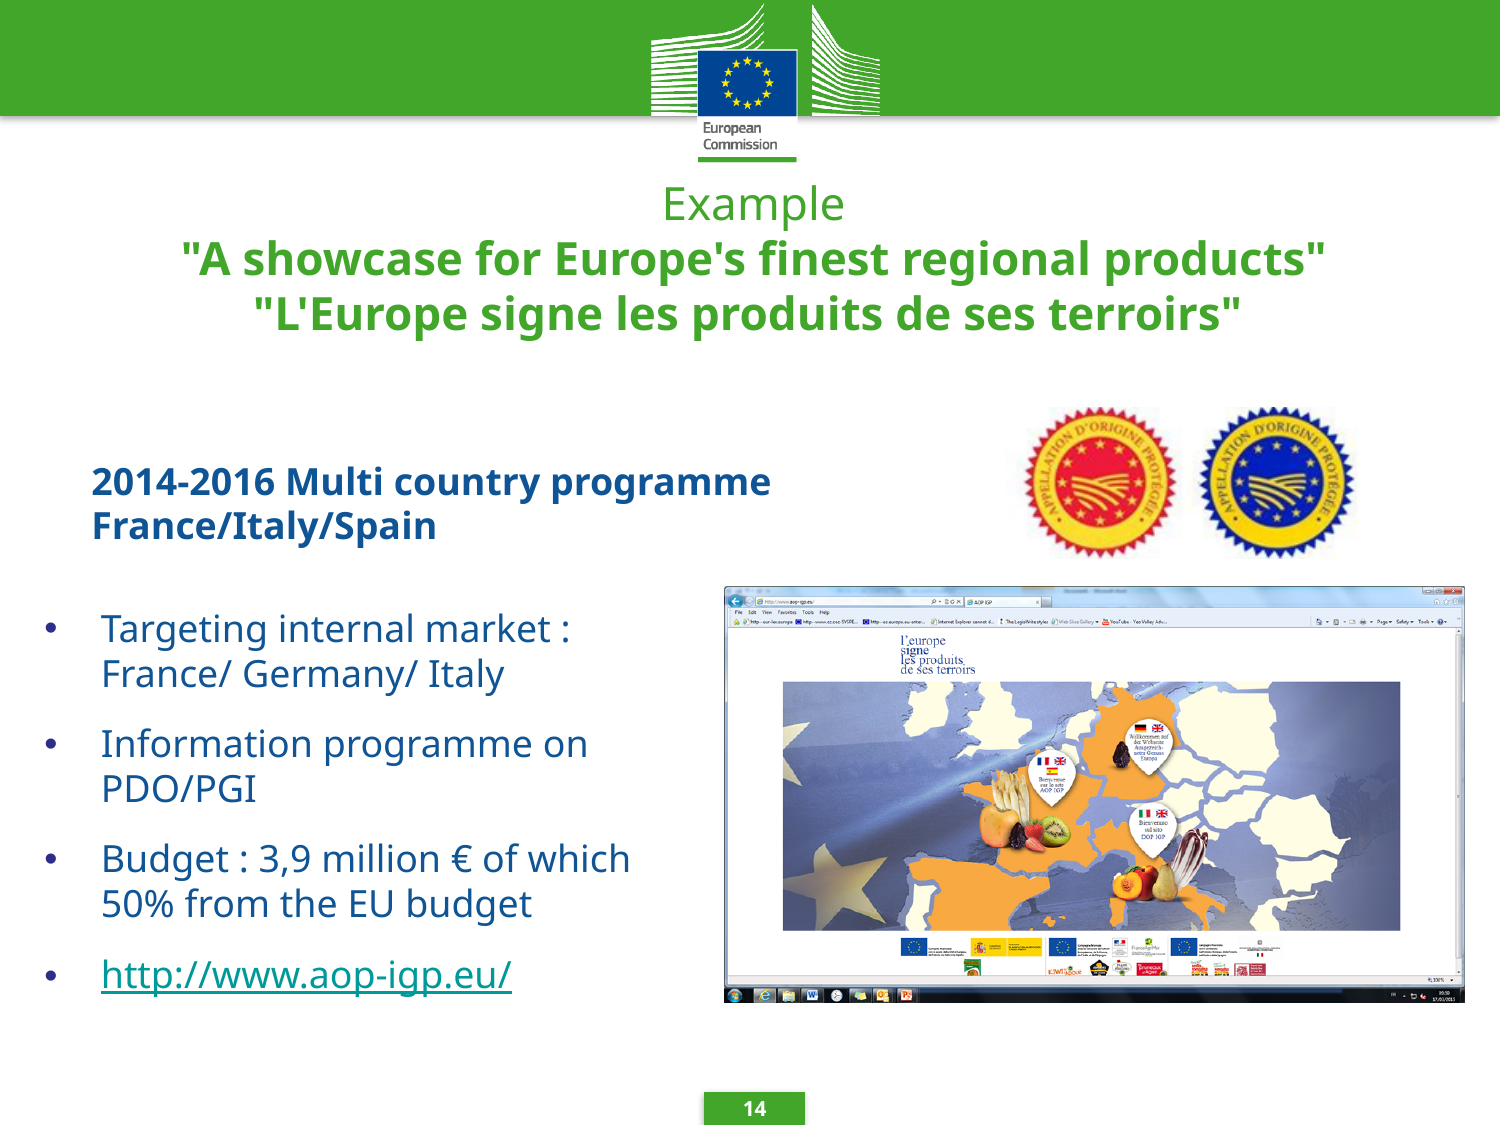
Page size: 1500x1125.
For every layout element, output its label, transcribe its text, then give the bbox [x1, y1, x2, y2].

picture [614, 3, 880, 208]
picture [724, 585, 1466, 1004]
title Example "A showcase for Europe's finest regional products" "L'Europe signe les produits de ses terroirs" [3, 219, 1500, 350]
text_box 2014-2016 Multi country programme France/Italy/Spain [76, 450, 939, 555]
picture [962, 406, 1415, 559]
list Targeting internal market : France/ Germany/ Italy Information programme on PDO/PGI Budget : 3,9 million € of which 50% from the EU budget http://www.aop-igp.eu/ [29, 597, 703, 1125]
slide_number 14 [703, 1088, 807, 1125]
